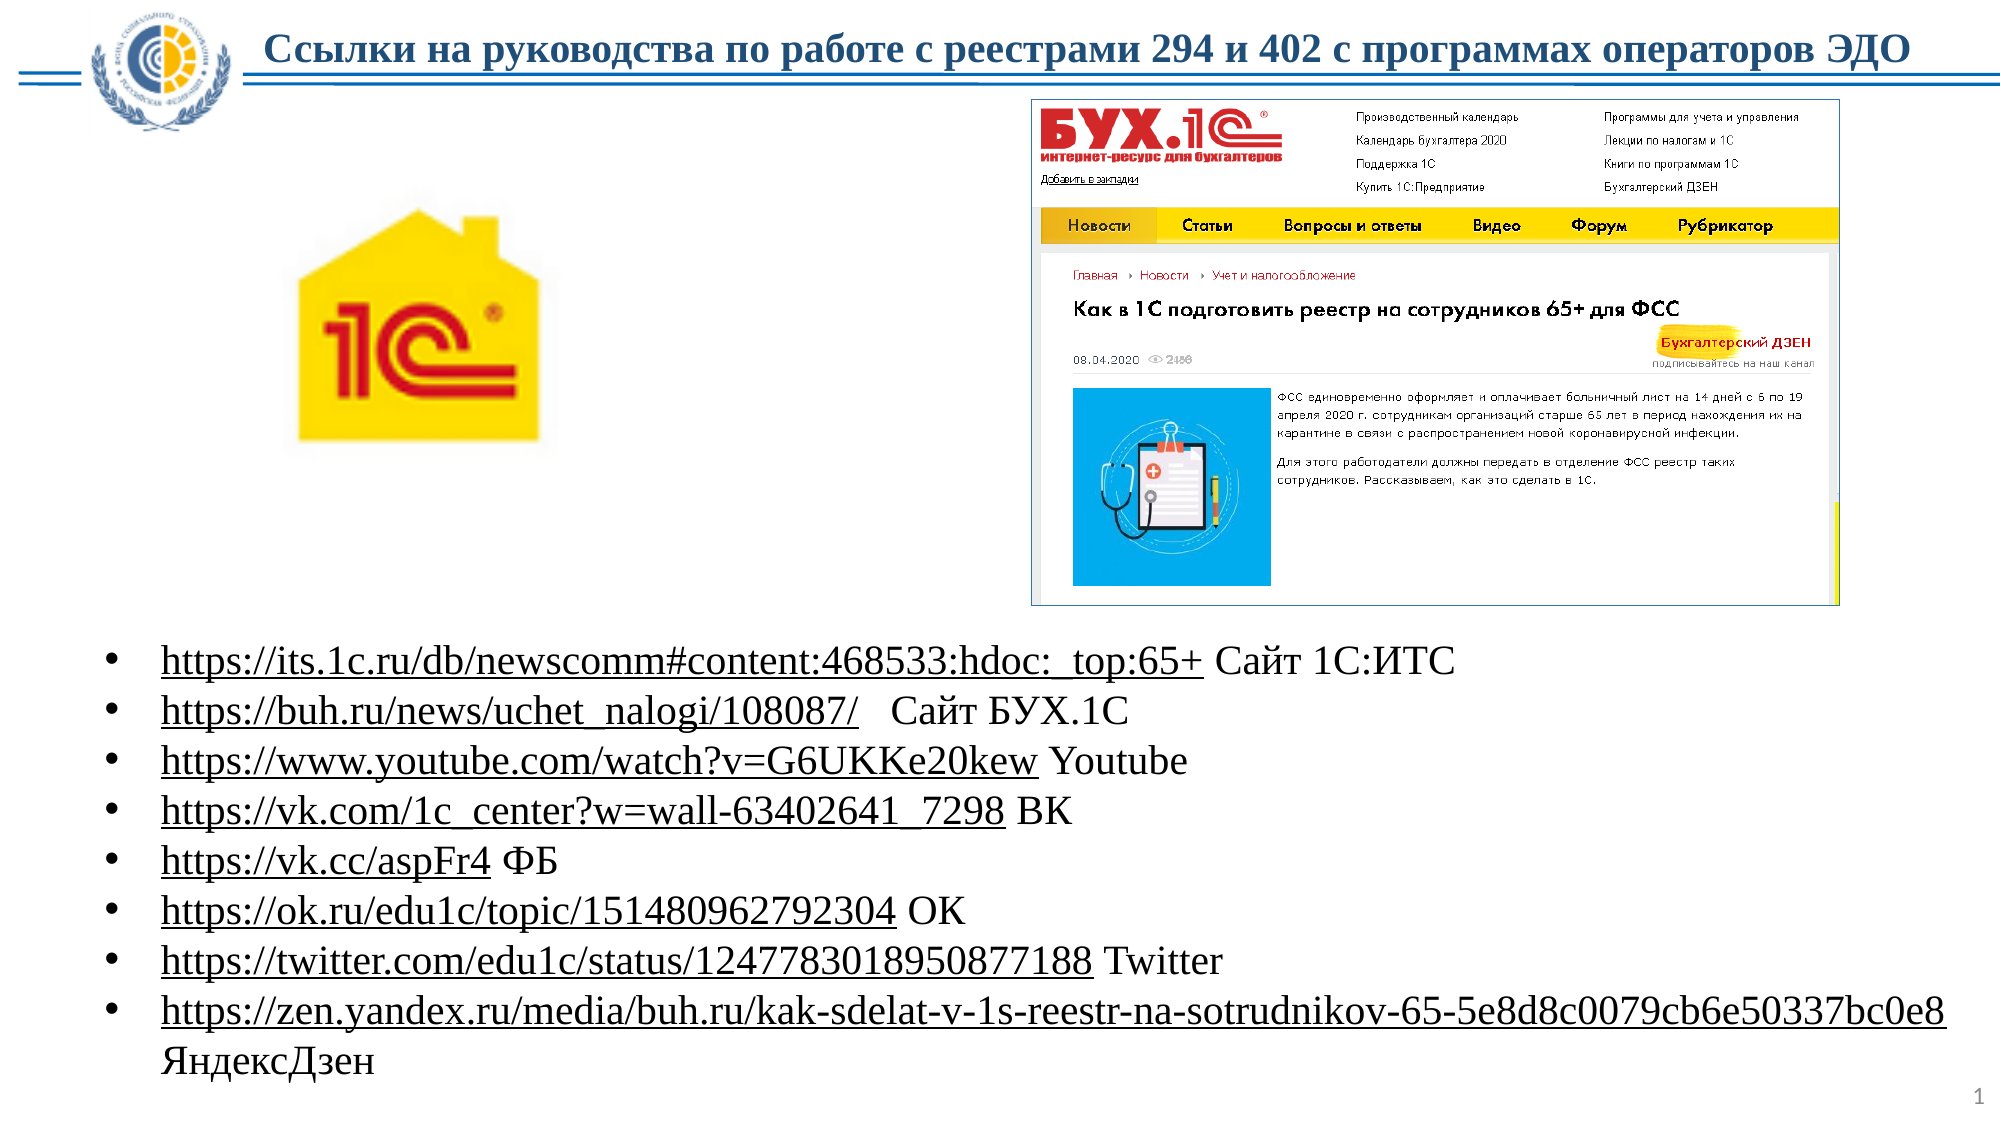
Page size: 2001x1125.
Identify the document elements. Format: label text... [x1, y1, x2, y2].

text_box https://its.1c.ru/db/newscomm#content:468533:hdoc:_top:65+ Сайт 1С:ИТС https://buh.ru/news/uchet_nalogi/108087/ Сайт БУХ.1С https://www.youtube.com/watch?v=G6UKKe20kew Youtube https://vk.com/1c_center?w=wall-63402641_7298 ВК https://vk.cc/aspFr4 ФБ https://ok.ru/edu1c/topic/151480962792304 ОК https://twitter.com/edu1c/status/1247783018950877188 Twitter https://zen.yandex.ru/media/buh.ru/kak-sdelat-v-1s-reestr-na-sotrudnikov-65-5e8d8c0079cb6e50337bc0e8 ЯндексДзен [89, 625, 1973, 1091]
picture [234, 139, 610, 523]
picture [1031, 99, 1840, 606]
picture [89, 10, 235, 136]
text_box Ссылки на руководства по работе с реестрами 294 и 402 с программах операторов ЭДО [248, 13, 1928, 72]
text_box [18, 72, 89, 85]
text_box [235, 72, 2000, 85]
slide_number 1 [1550, 1065, 2000, 1125]
